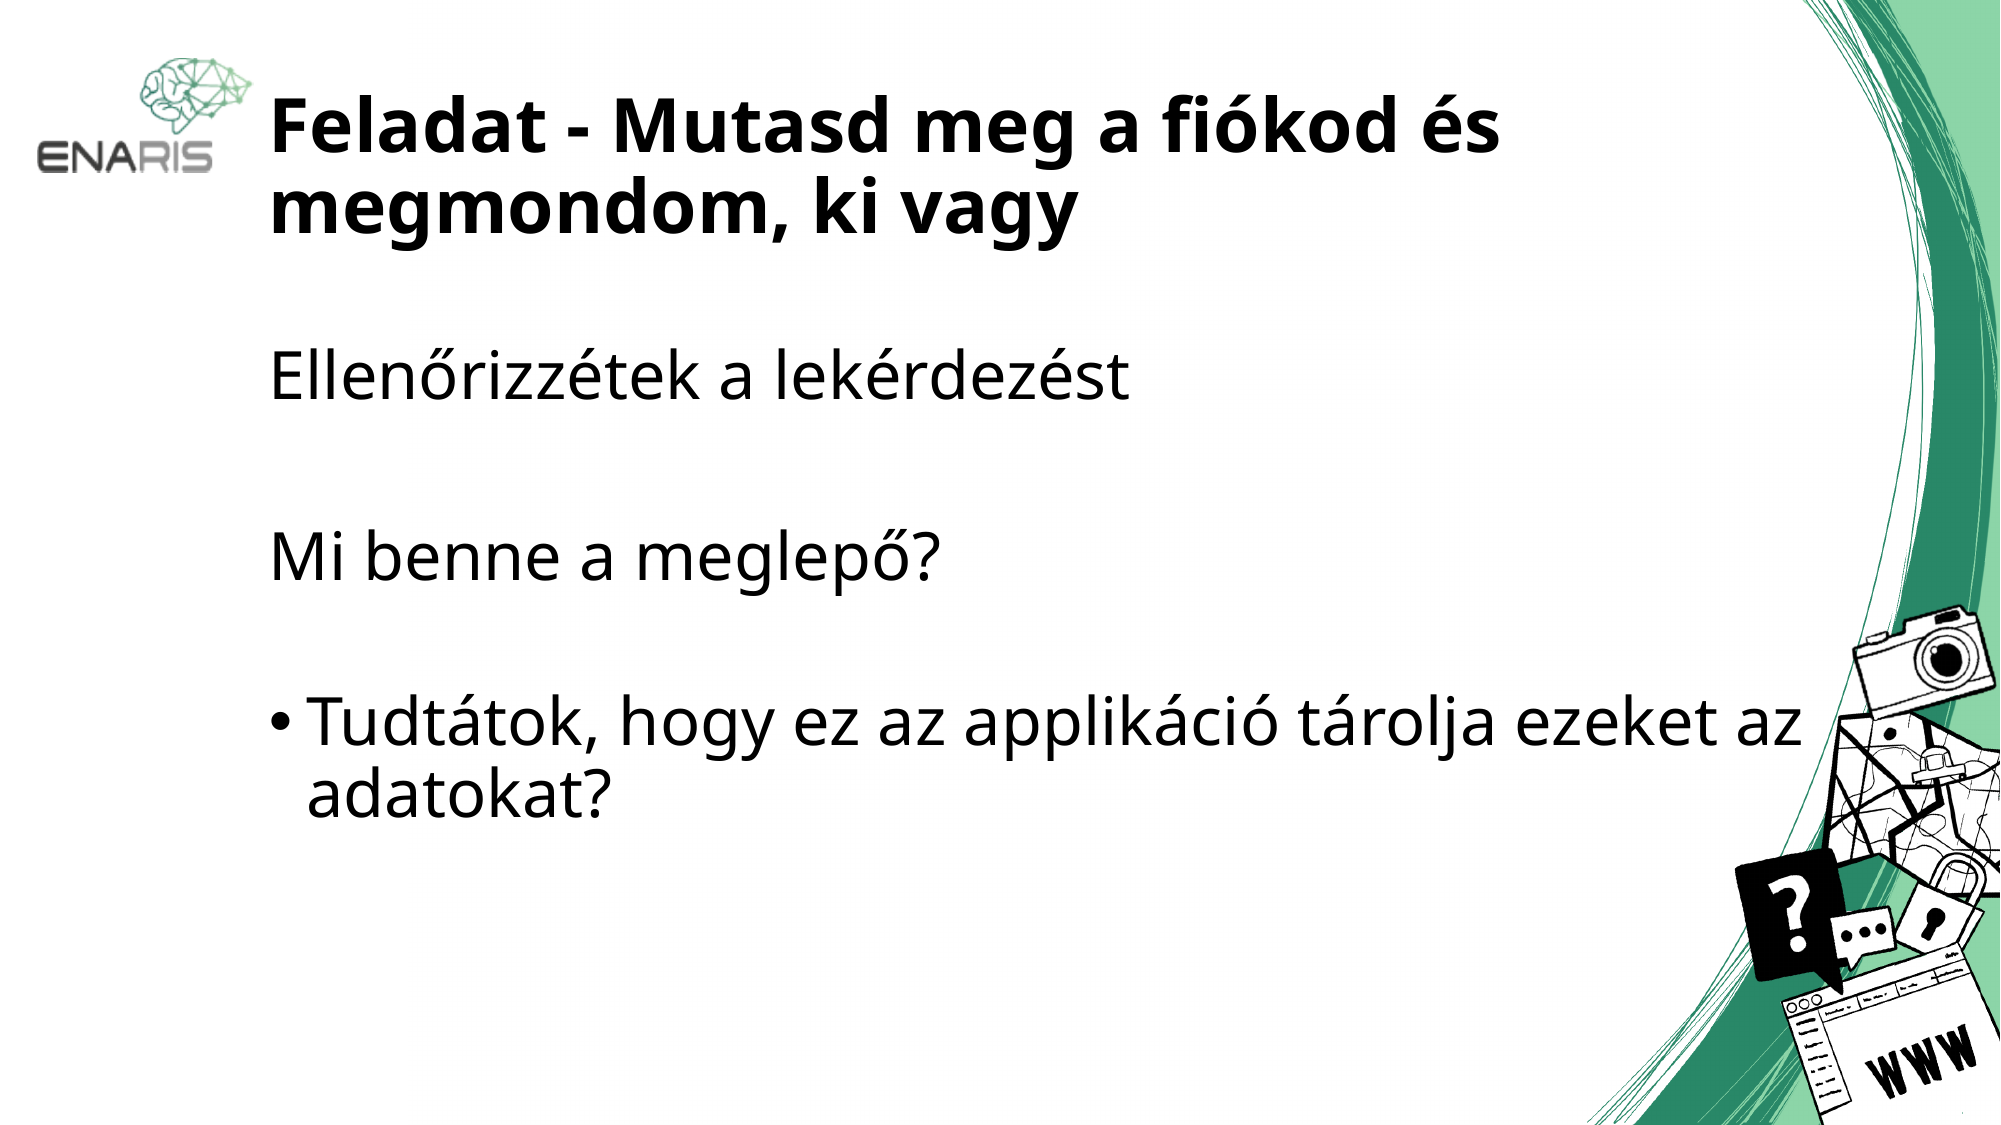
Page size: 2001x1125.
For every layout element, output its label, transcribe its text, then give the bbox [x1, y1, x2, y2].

title Feladat - Mutasd meg a fiókod és megmondom, ki vagy [253, 59, 1863, 278]
picture [408, 0, 2000, 1125]
picture [37, 58, 254, 173]
list Ellenőrizzétek a lekérdezést Mi benne a meglepő? Tudtátok, hogy ez az applikáció tárolja ezeket az adatokat? [253, 334, 1844, 1036]
